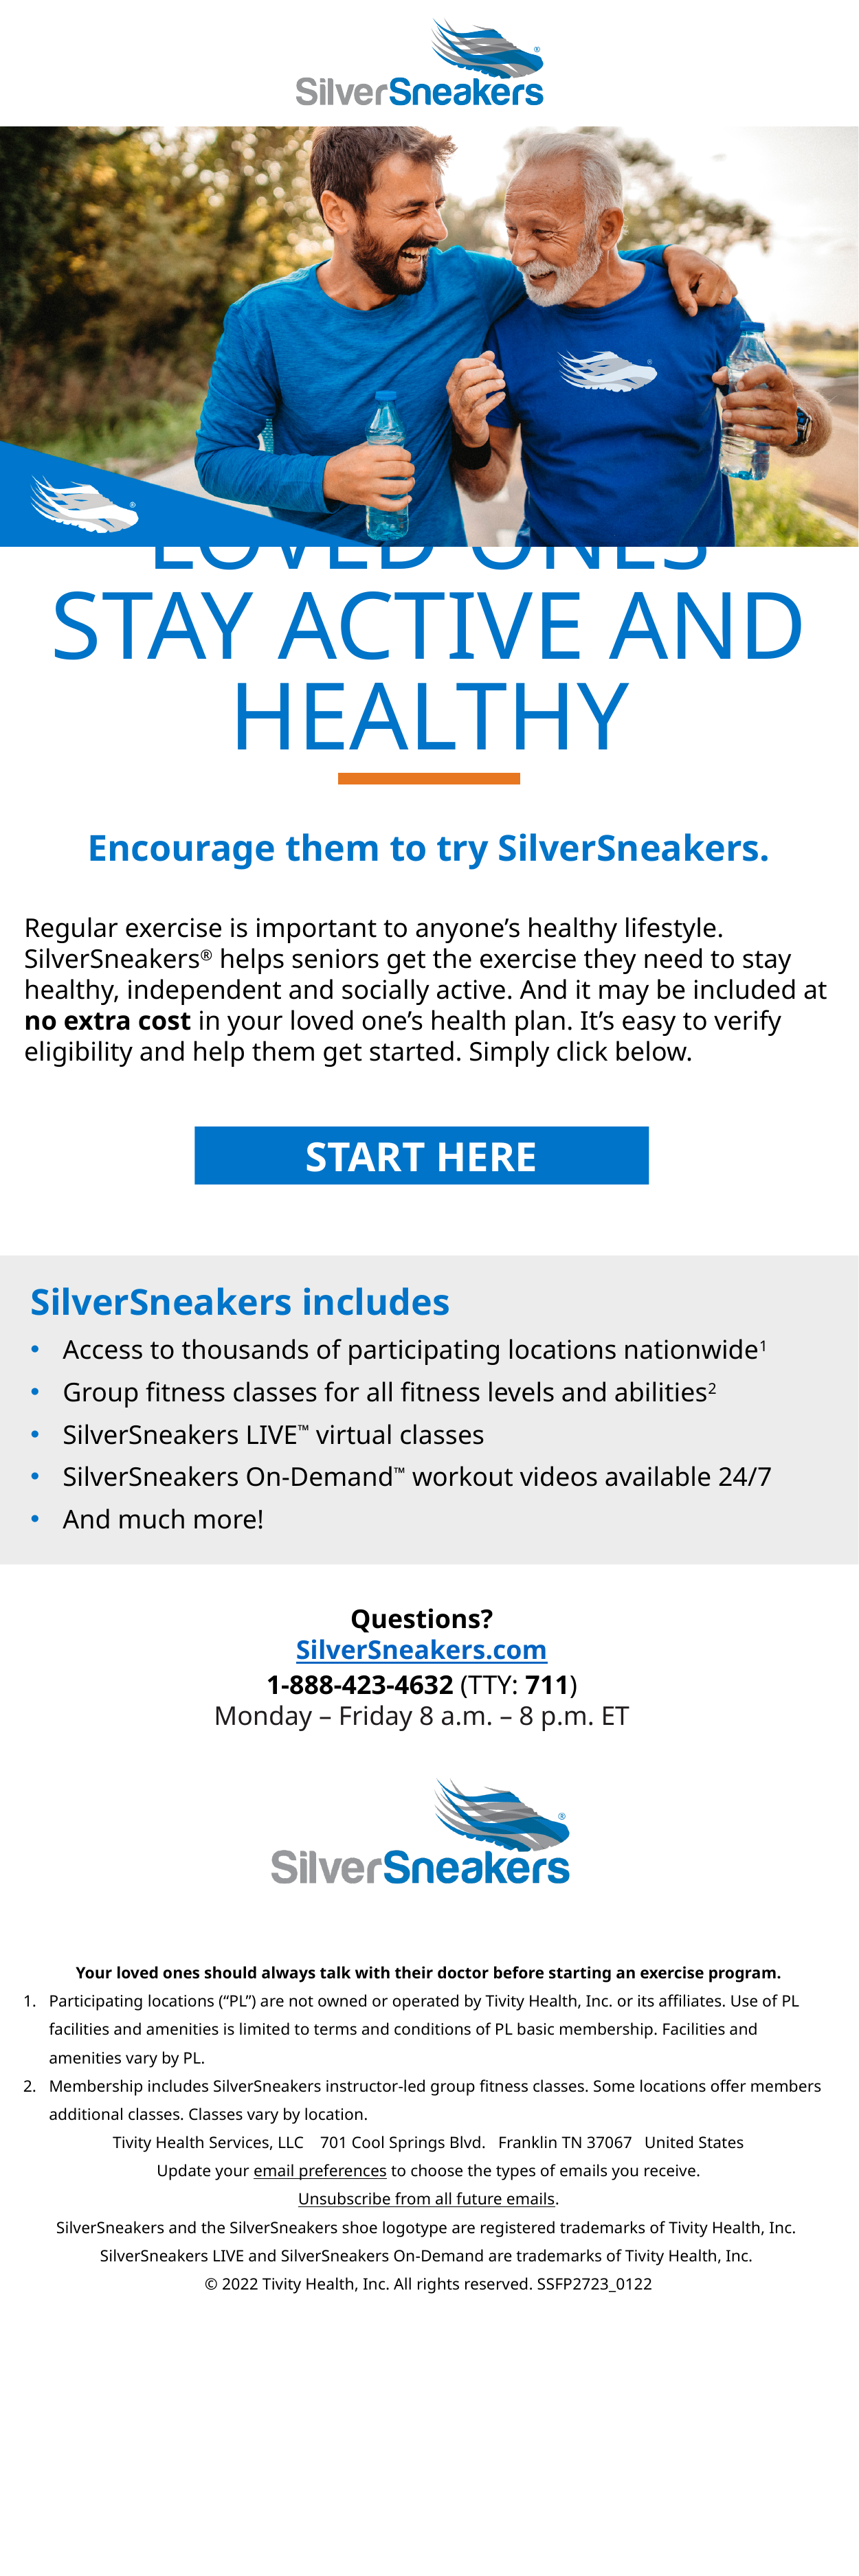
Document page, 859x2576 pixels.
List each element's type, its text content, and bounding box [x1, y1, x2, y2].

picture [295, 16, 548, 107]
text_box SilverSneakers includes Access to thousands of participating locations nationwide1 Group fitness classes for all fitness levels and abilities2 SilverSneakers LIVE™ virtual classes SilverSneakers On-Demand™ workout videos available 24/7 And much more! [0, 1255, 859, 1565]
text_box Encourage them to try SilverSneakers. [43, 820, 815, 874]
text_box Your loved ones should always talk with their doctor before starting an exercise program. Participating locations (“PL”) are not owned or operated by Tivity Health, Inc. or its affiliates. Use of PL facilities and amenities is limited to terms and conditions of PL basic membership. Facilities and amenities vary by PL. Membership includes SilverSneakers instructor-led group fitness classes. Some locations offer members additional classes. Classes vary by location. Tivity Health Services, LLC 701 Cool Springs Blvd. Franklin TN 37067 United States Update your email preferences to choose the types of emails you receive. Unsubscribe from all future emails. SilverSneakers and the SilverSneakers shoe logotype are registered trademarks of Tivity Health, Inc. SilverSneakers LIVE and SilverSneakers On-Demand are trademarks of Tivity Health, Inc. © 2022 Tivity Health, Inc. All rights reserved. SSFP2723_0122 [23, 1953, 835, 2293]
text_box HELP YOUR LOVED ONES STAY ACTIVE AND HEALTHY [23, 547, 835, 769]
picture [271, 1778, 574, 1884]
text_box Regular exercise is important to anyone’s healthy lifestyle. SilverSneakers® helps seniors get the exercise they need to stay healthy, independent and socially active. And it may be included at no extra cost in your loved one’s health plan. It’s easy to verify eligibility and help them get started. Simply click below. [24, 912, 836, 1067]
text_box START HERE [194, 1126, 649, 1185]
picture [0, 126, 859, 547]
text_box Questions? SilverSneakers.com 1-888-423-4632 (TTY: 711) Monday – Friday 8 a.m. – 8 p.m. ET [26, 1597, 817, 1736]
